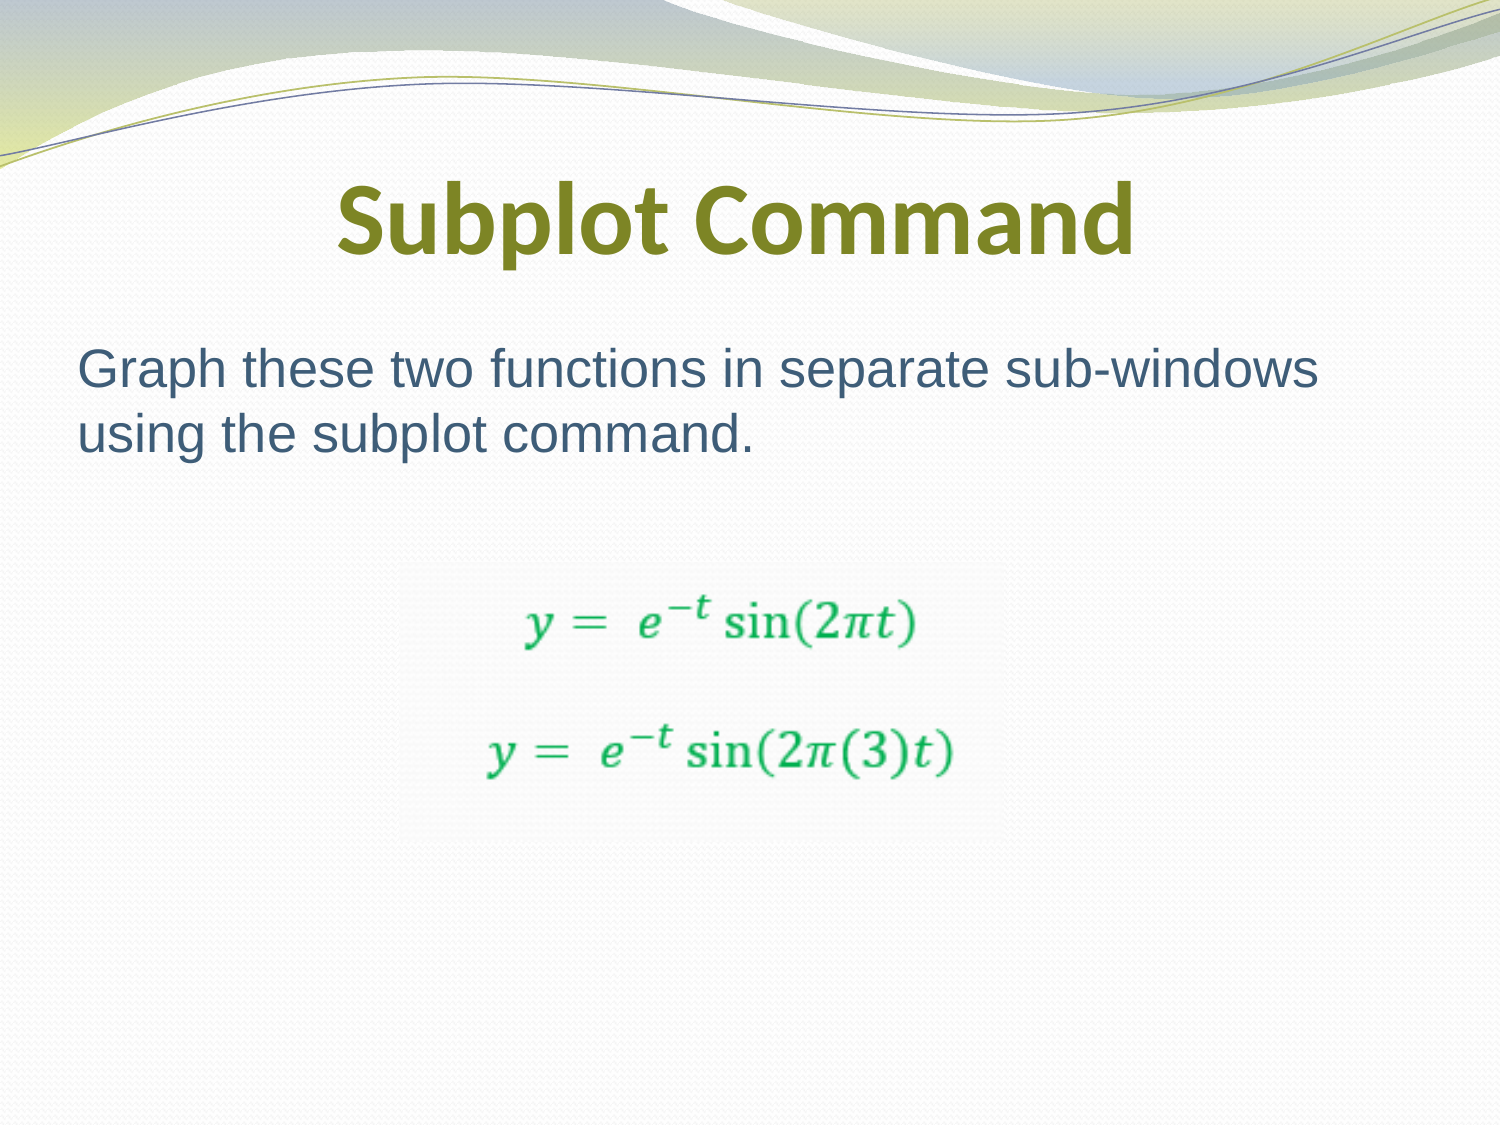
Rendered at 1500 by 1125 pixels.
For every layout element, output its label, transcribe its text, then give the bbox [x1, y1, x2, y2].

text_box Graph these two functions in separate sub-windows using the subplot command. [62, 325, 1413, 487]
picture [399, 562, 1004, 842]
title Subplot Command [62, 87, 1413, 275]
